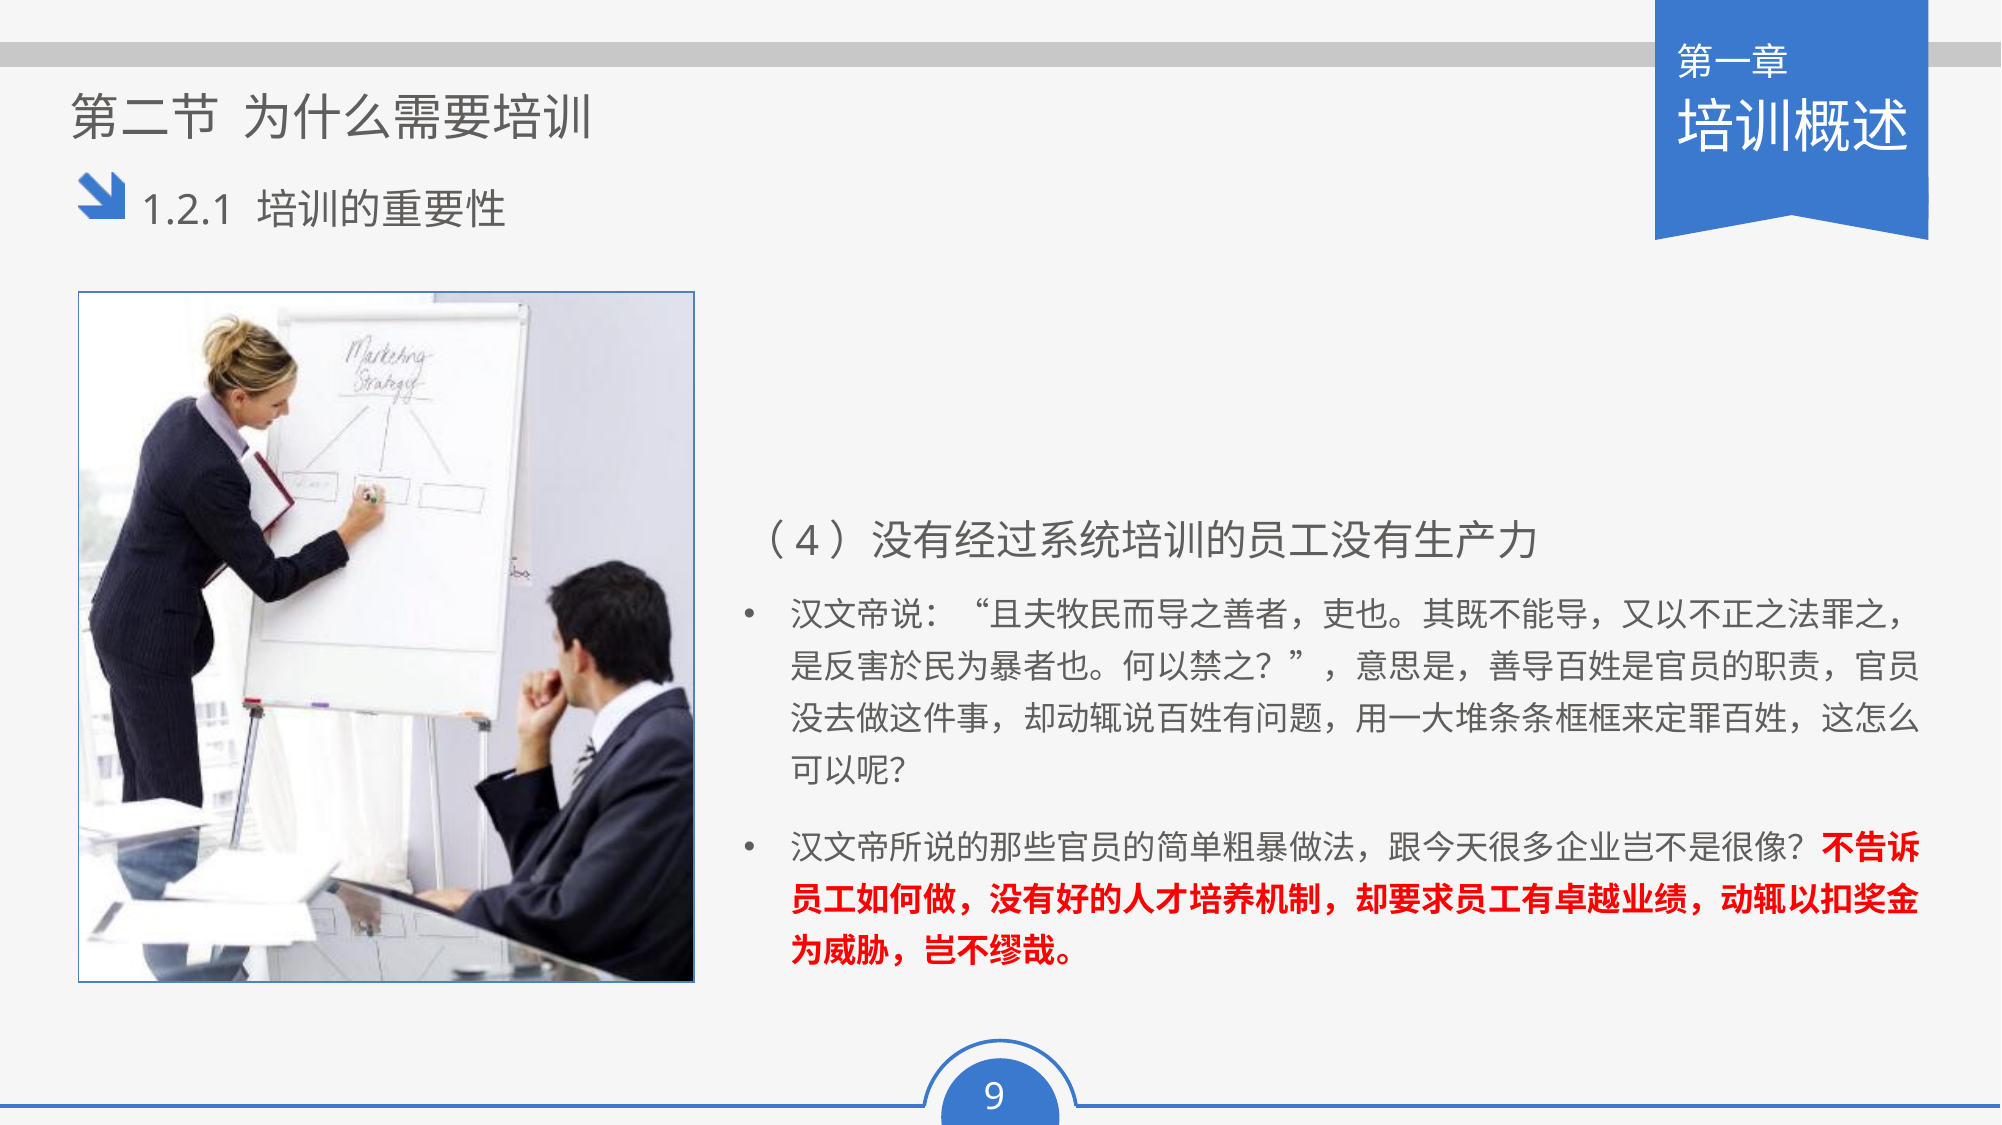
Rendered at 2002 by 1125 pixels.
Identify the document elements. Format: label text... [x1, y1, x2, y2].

picture [78, 172, 125, 219]
text_box （4）没有经过系统培训的员工没有生产力 [728, 491, 1653, 572]
text_box 汉文帝说：“且夫牧民而导之善者，吏也。其既不能导，又以不正之法罪之，是反害於民为暴者也。何以禁之？”，意思是，善导百姓是官员的职责，官员没去做这件事，却动辄说百姓有问题，用一大堆条条框框来定罪百姓，这怎么可以呢？ 汉文帝所说的那些官员的简单粗暴做法，跟今天很多企业岂不是很像？不告诉员工如何做，没有好的人才培养机制，却要求员工有卓越业绩，动辄以扣奖金为威胁，岂不缪哉。 [728, 574, 1946, 977]
picture [78, 292, 694, 982]
